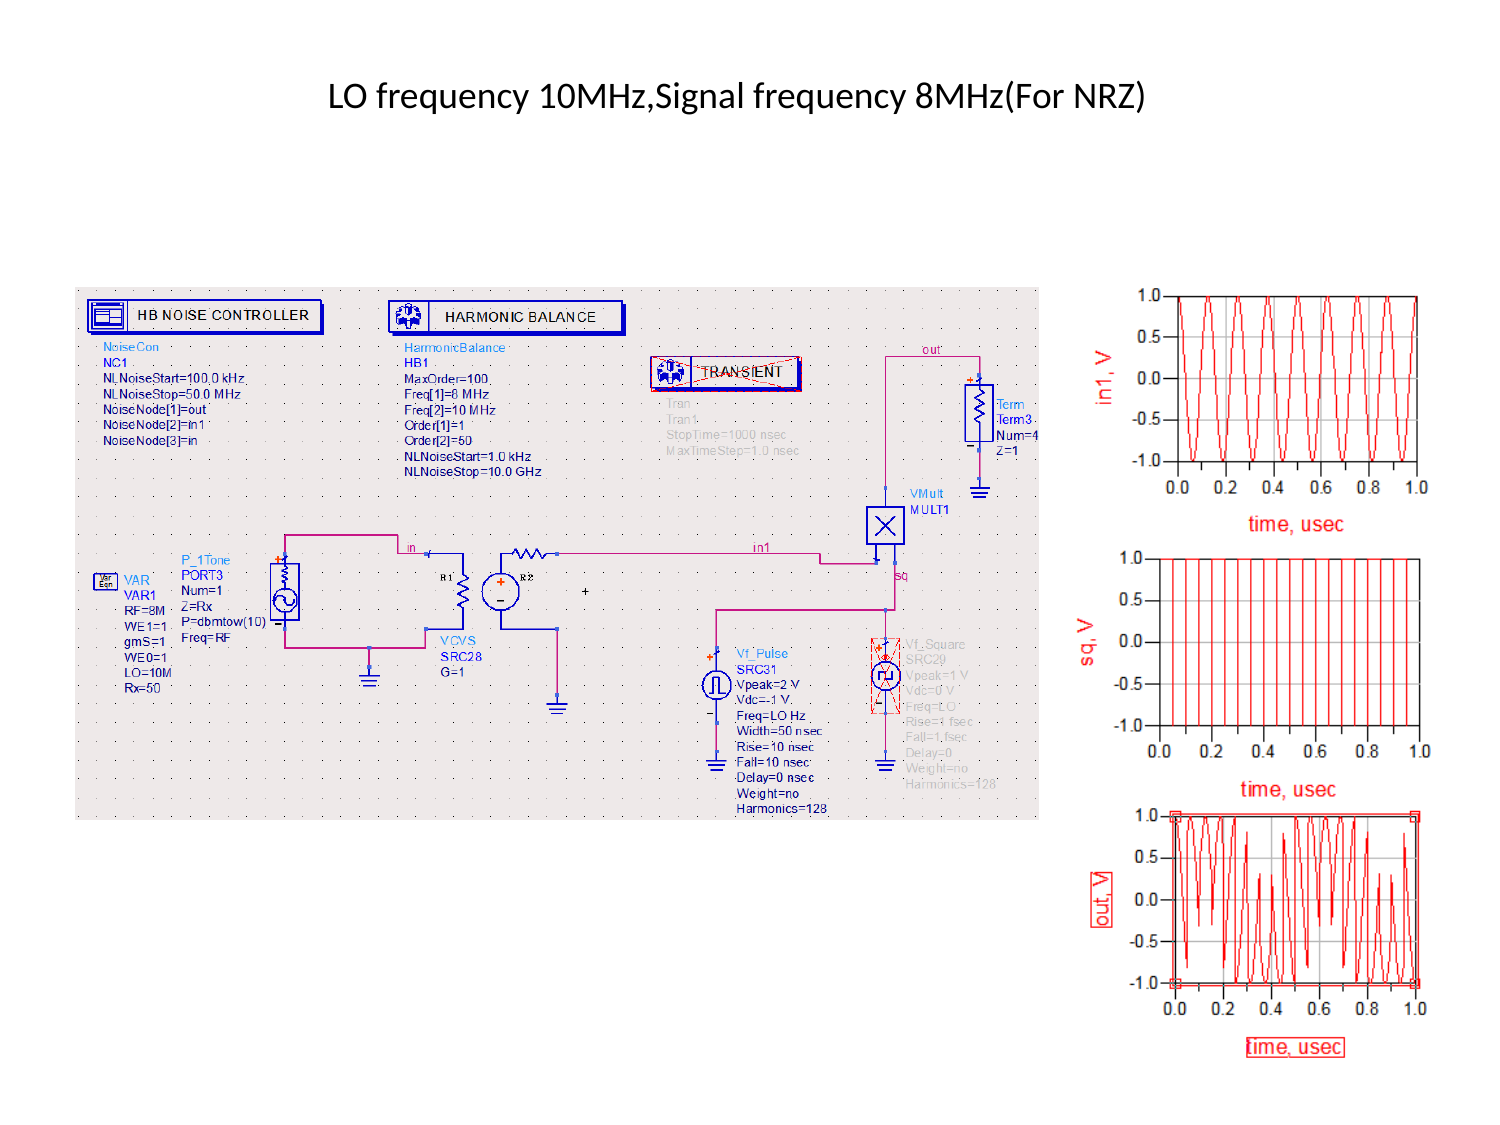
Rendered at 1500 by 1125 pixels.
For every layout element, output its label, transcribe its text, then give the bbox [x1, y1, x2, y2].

picture [1049, 274, 1437, 1071]
title LO frequency 10MHz,Signal frequency 8MHz(For NRZ) [62, 37, 1413, 150]
picture [74, 287, 1039, 820]
